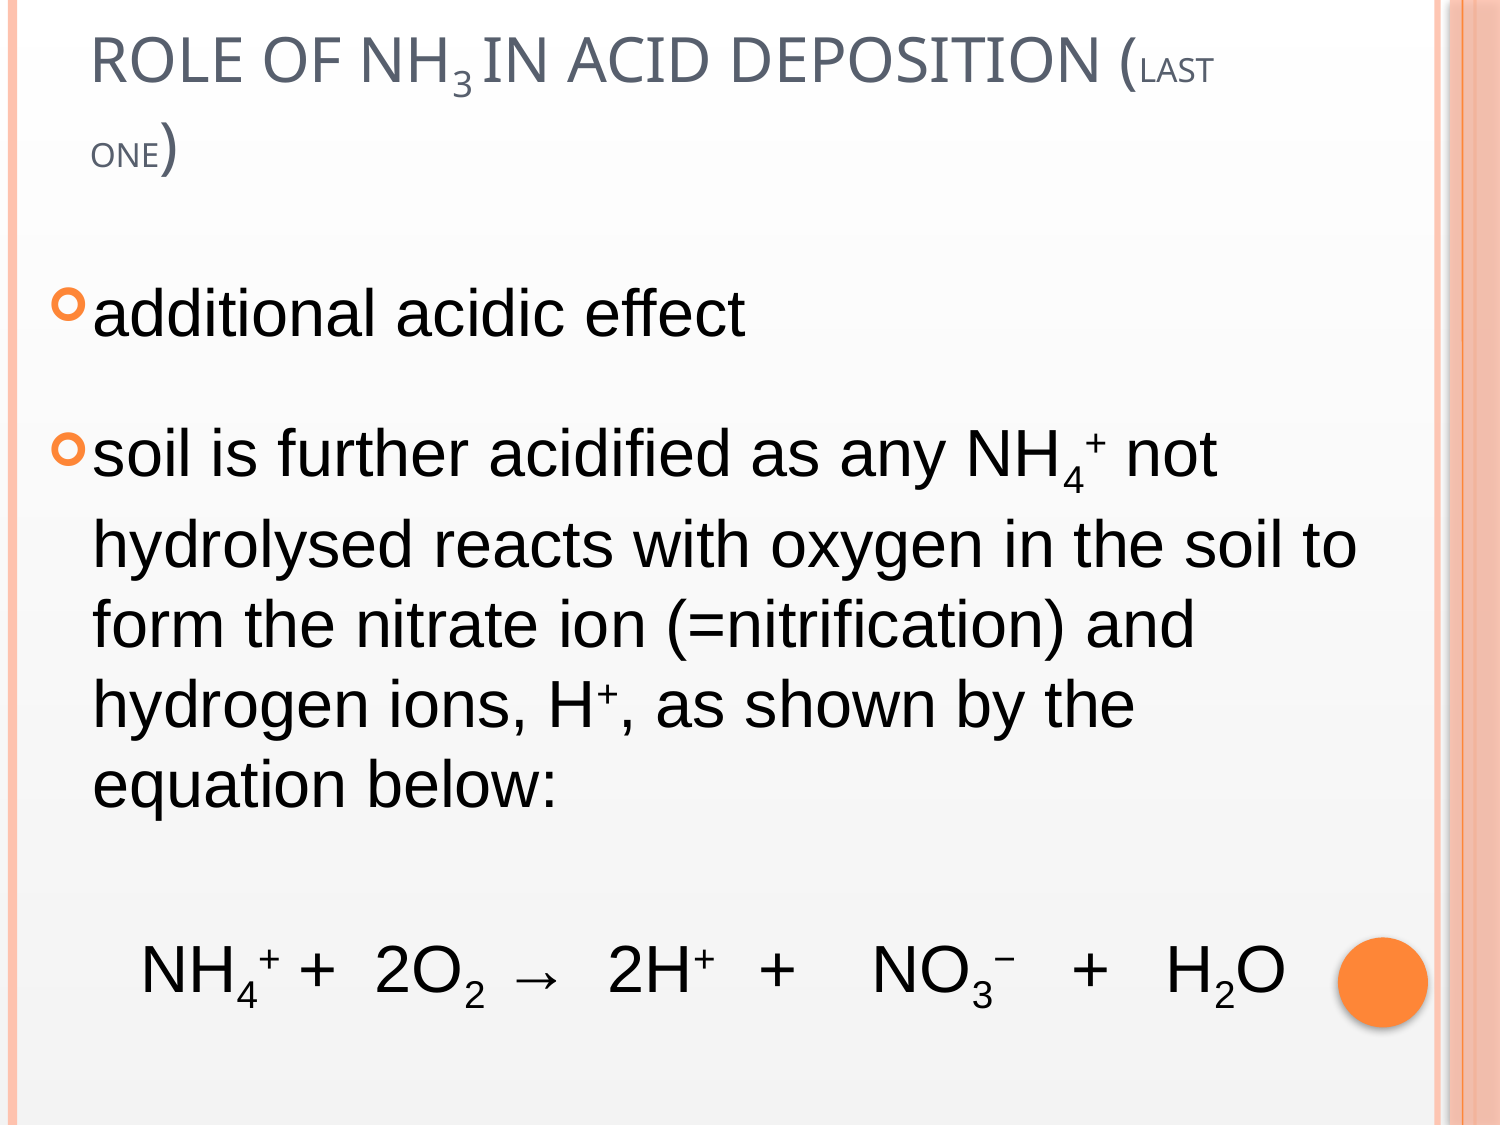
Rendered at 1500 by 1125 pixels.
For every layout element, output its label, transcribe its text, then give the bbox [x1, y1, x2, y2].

list additional acidic effect soil is further acidified as any NH4+ not hydrolysed reacts with oxygen in the soil to form the nitrate ion (=nitrification) and hydrogen ions, H+, as shown by the equation below: NH4+ + 2O2 → 2H+ + NO3− + H2O [32, 262, 1409, 1062]
title Role of NH3 in acid deposition (last one) [75, 0, 1300, 188]
